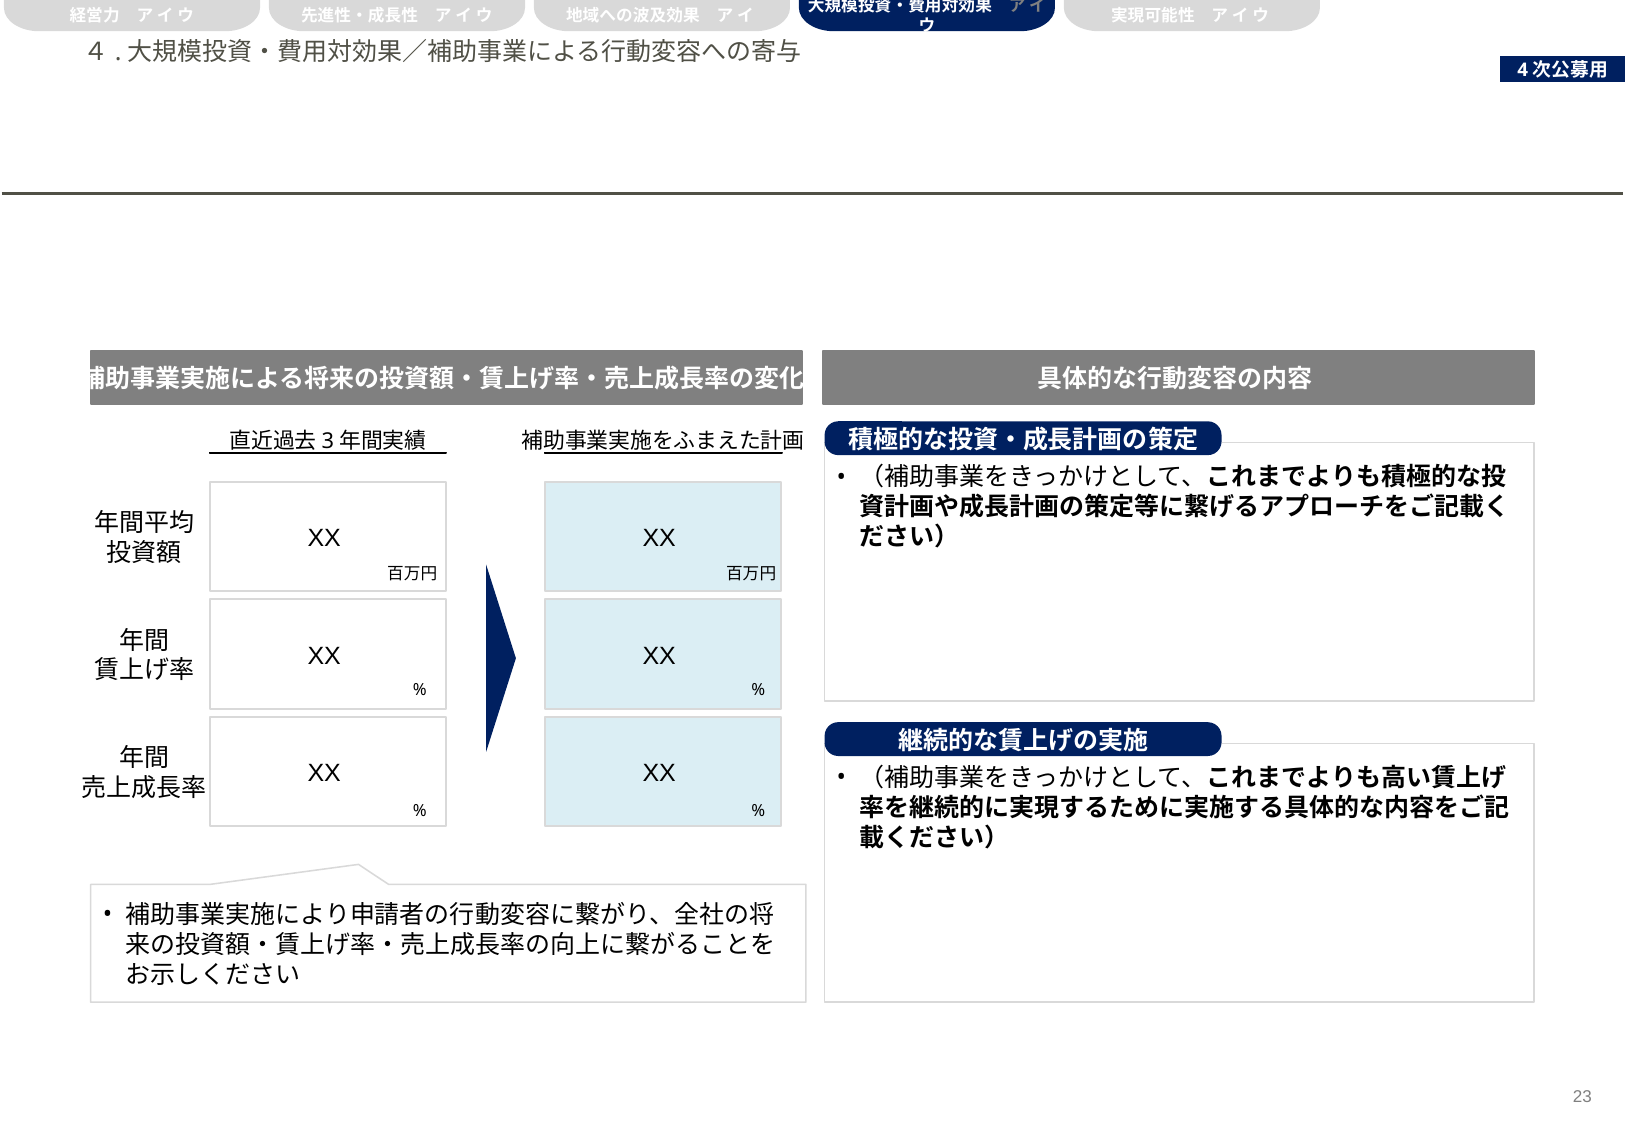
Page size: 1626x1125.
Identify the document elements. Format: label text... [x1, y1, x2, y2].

text_box 年間平均 投資額 [84, 481, 209, 592]
text_box 経営力 ア イ ウ [3, 0, 261, 33]
text_box XX [209, 716, 447, 827]
text_box % [404, 796, 443, 824]
text_box 積極的な投資・成長計画の策定 [824, 421, 1222, 456]
text_box XX [209, 481, 447, 592]
text_box 大規模投資・費用対効果 ア イ ウ [798, 0, 1056, 33]
text_box [485, 563, 517, 753]
text_box 継続的な賃上げの実施 [824, 722, 1222, 757]
text_box 百万円 [735, 559, 775, 587]
text_box 年間 売上成長率 [84, 716, 209, 827]
text_box % [742, 675, 782, 703]
text_box XX [544, 481, 782, 592]
text_box % [404, 675, 443, 703]
text_box % [742, 796, 782, 824]
text_box XX [209, 598, 447, 710]
text_box 地域への波及効果 ア イ [533, 0, 791, 33]
text_box 年間 賃上げ率 [84, 598, 209, 710]
text_box 実現可能性 ア イ ウ [1062, 0, 1321, 33]
text_box 補助事業実施により申請者の行動変容に繋がり、全社の将来の投資額・賃上げ率・売上成長率の向上に繋がることをお示しください [89, 863, 807, 1004]
text_box （補助事業をきっかけとして、これまでよりも高い賃上げ率を継続的に実現するために実施する具体的な内容をご記載ください） [824, 743, 1535, 1003]
text_box 百万円 [396, 559, 436, 587]
text_box XX [544, 598, 782, 710]
title ４.大規模投資・費用対効果／補助事業による行動変容への寄与 [83, 39, 1542, 67]
text_box 具体的な行動変容の内容 [822, 350, 1535, 405]
text_box 先進性・成長性 ア イ ウ [268, 0, 526, 33]
text_box 補助事業実施による将来の投資額・賃上げ率・売上成長率の変化 [90, 350, 803, 405]
text_box XX [544, 716, 782, 827]
text_box （補助事業をきっかけとして、これまでよりも積極的な投資計画や成長計画の策定等に繋げるアプローチをご記載ください） [824, 442, 1535, 702]
